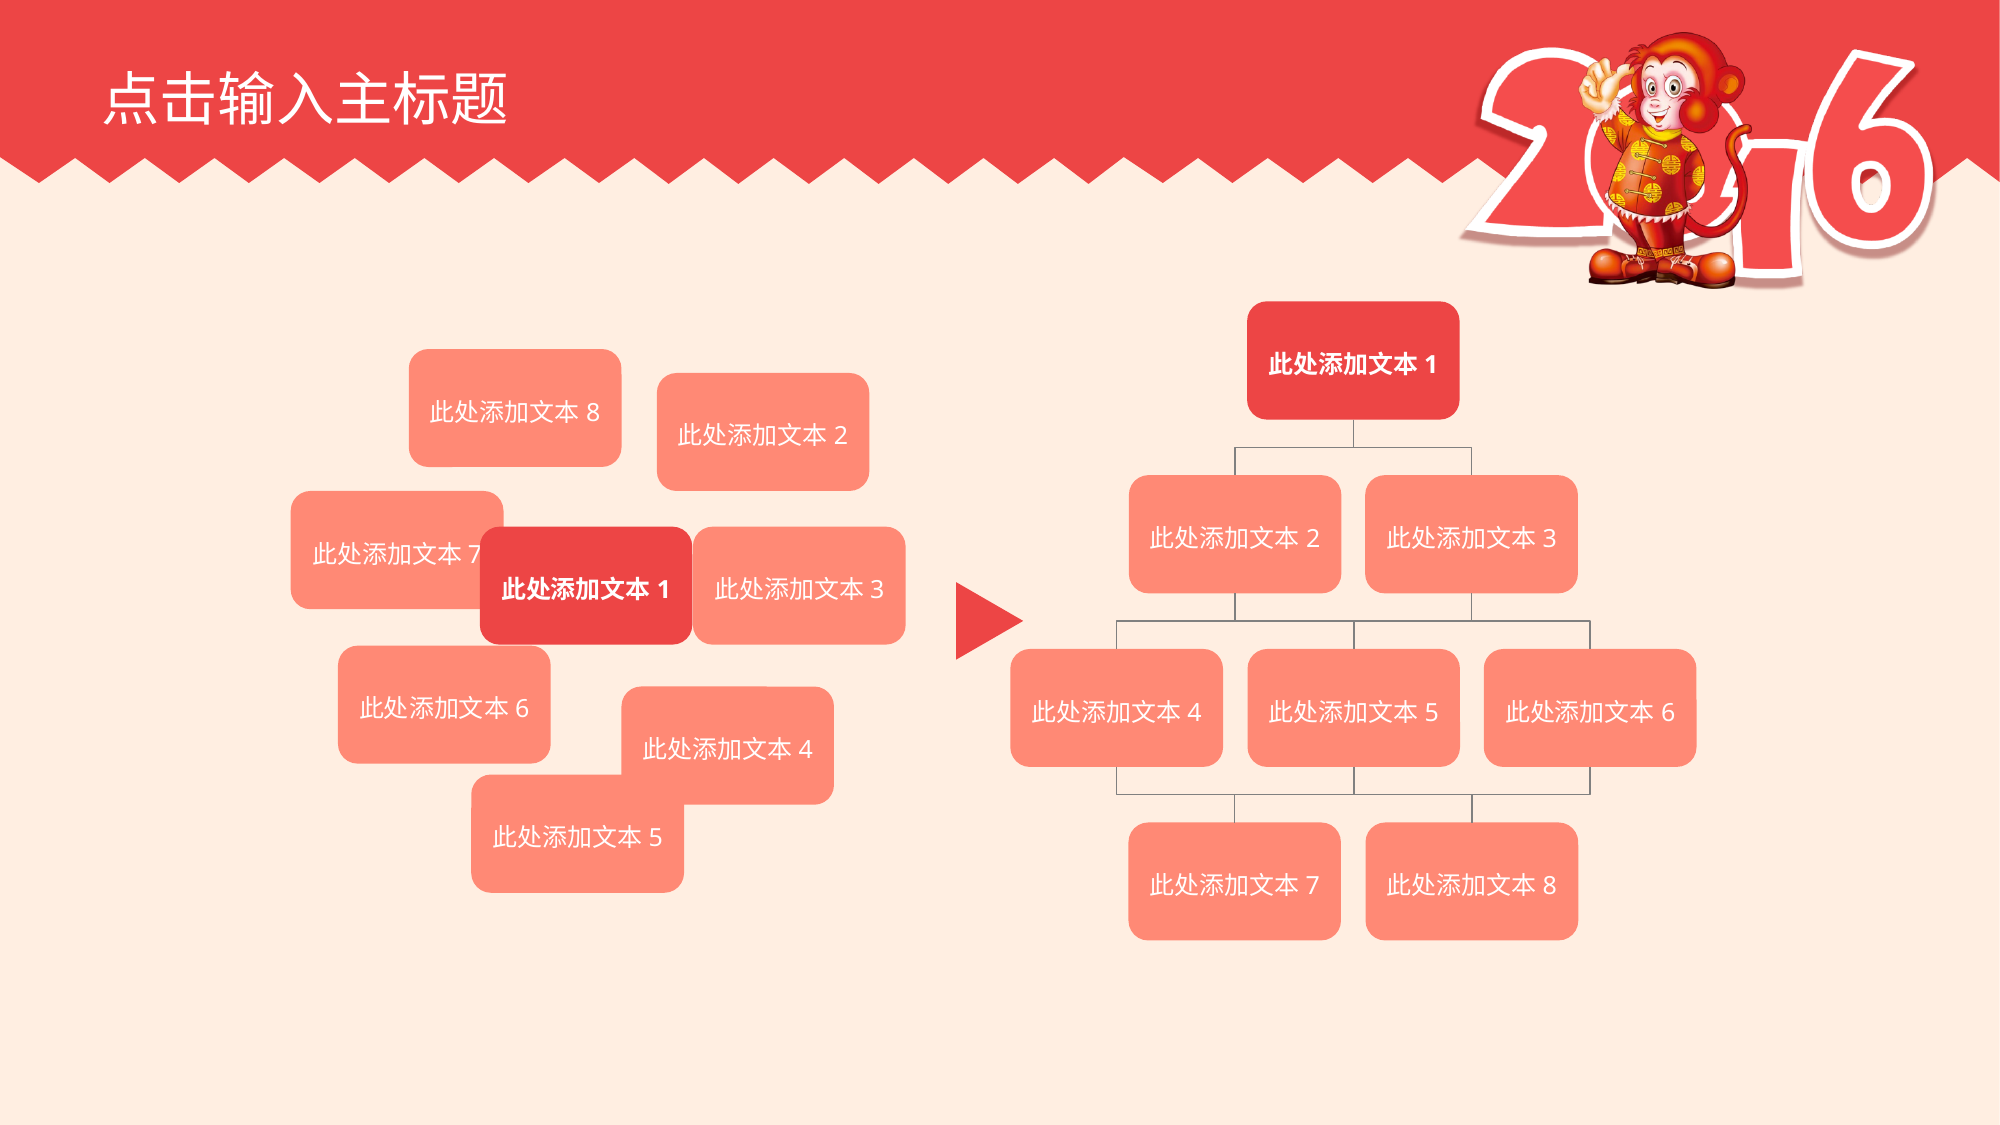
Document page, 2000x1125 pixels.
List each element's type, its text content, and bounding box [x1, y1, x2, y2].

text_box 此处添加文本4 [1010, 648, 1224, 767]
text_box 此处添加文本5 [1247, 654, 1461, 761]
text_box 此处添加文本2 [1128, 475, 1342, 588]
text_box 此处添加文本1 [479, 526, 693, 645]
text_box [956, 582, 1024, 660]
text_box 此处添加文本6 [1483, 648, 1697, 767]
text_box 点击输入主标题 [86, 54, 525, 140]
picture [1454, 0, 2000, 450]
text_box 此处添加文本4 [621, 686, 834, 805]
text_box 此处添加文本3 [1365, 475, 1578, 588]
text_box 此处添加文本8 [408, 349, 622, 468]
text_box 此处添加文本3 [693, 526, 906, 645]
text_box 此处添加文本6 [337, 645, 551, 764]
text_box 此处添加文本8 [1365, 828, 1579, 941]
text_box 此处添加文本7 [1128, 828, 1341, 941]
text_box 此处添加文本7 [290, 490, 504, 610]
text_box 此处添加文本1 [1247, 301, 1460, 414]
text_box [1116, 589, 1591, 646]
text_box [1234, 415, 1472, 472]
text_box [1116, 763, 1591, 820]
text_box 此处添加文本5 [471, 774, 685, 893]
text_box 此处添加文本2 [656, 372, 870, 491]
